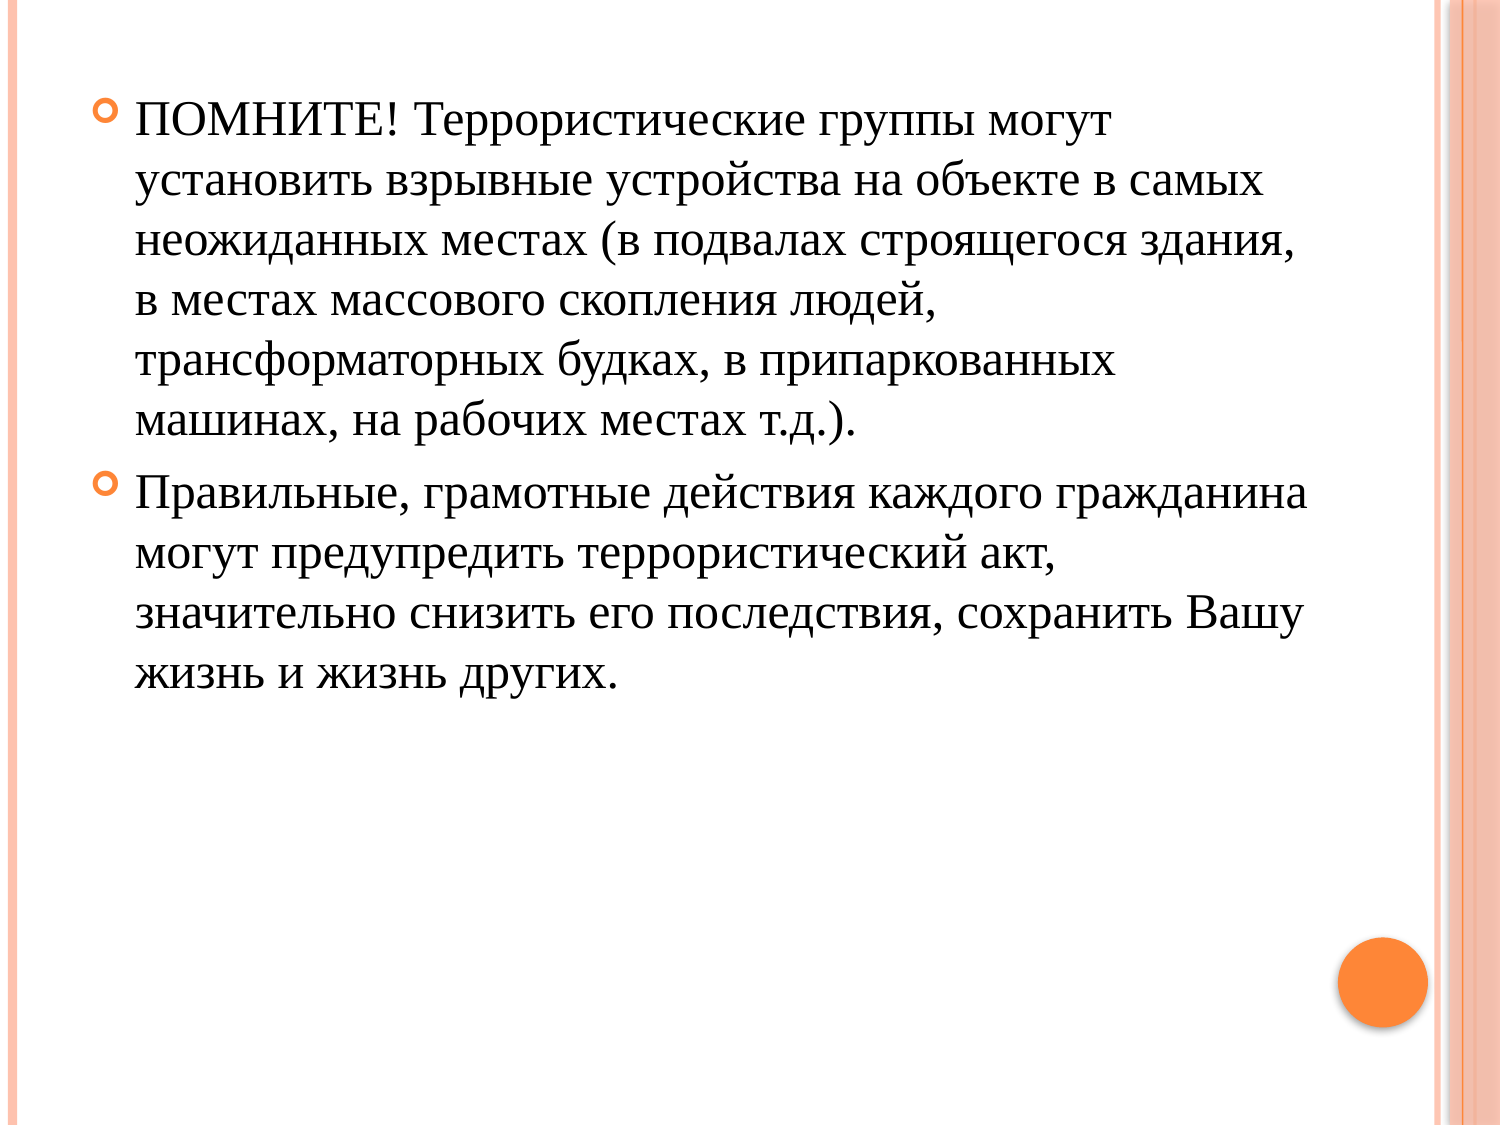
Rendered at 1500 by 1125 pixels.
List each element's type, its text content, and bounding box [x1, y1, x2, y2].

list ПОМНИТЕ! Террористические группы могут установить взрывные устройства на объекте в самых неожиданных местах (в подвалах строящегося здания, в местах массового скопления людей, трансформаторных будках, в припаркованных машинах, на рабочих местах т.д.). Правильные, грамотные действия каждого гражданина могут предупредить террористический акт, значительно снизить его последствия, сохранить Вашу жизнь и жизнь других. [75, 78, 1341, 1062]
